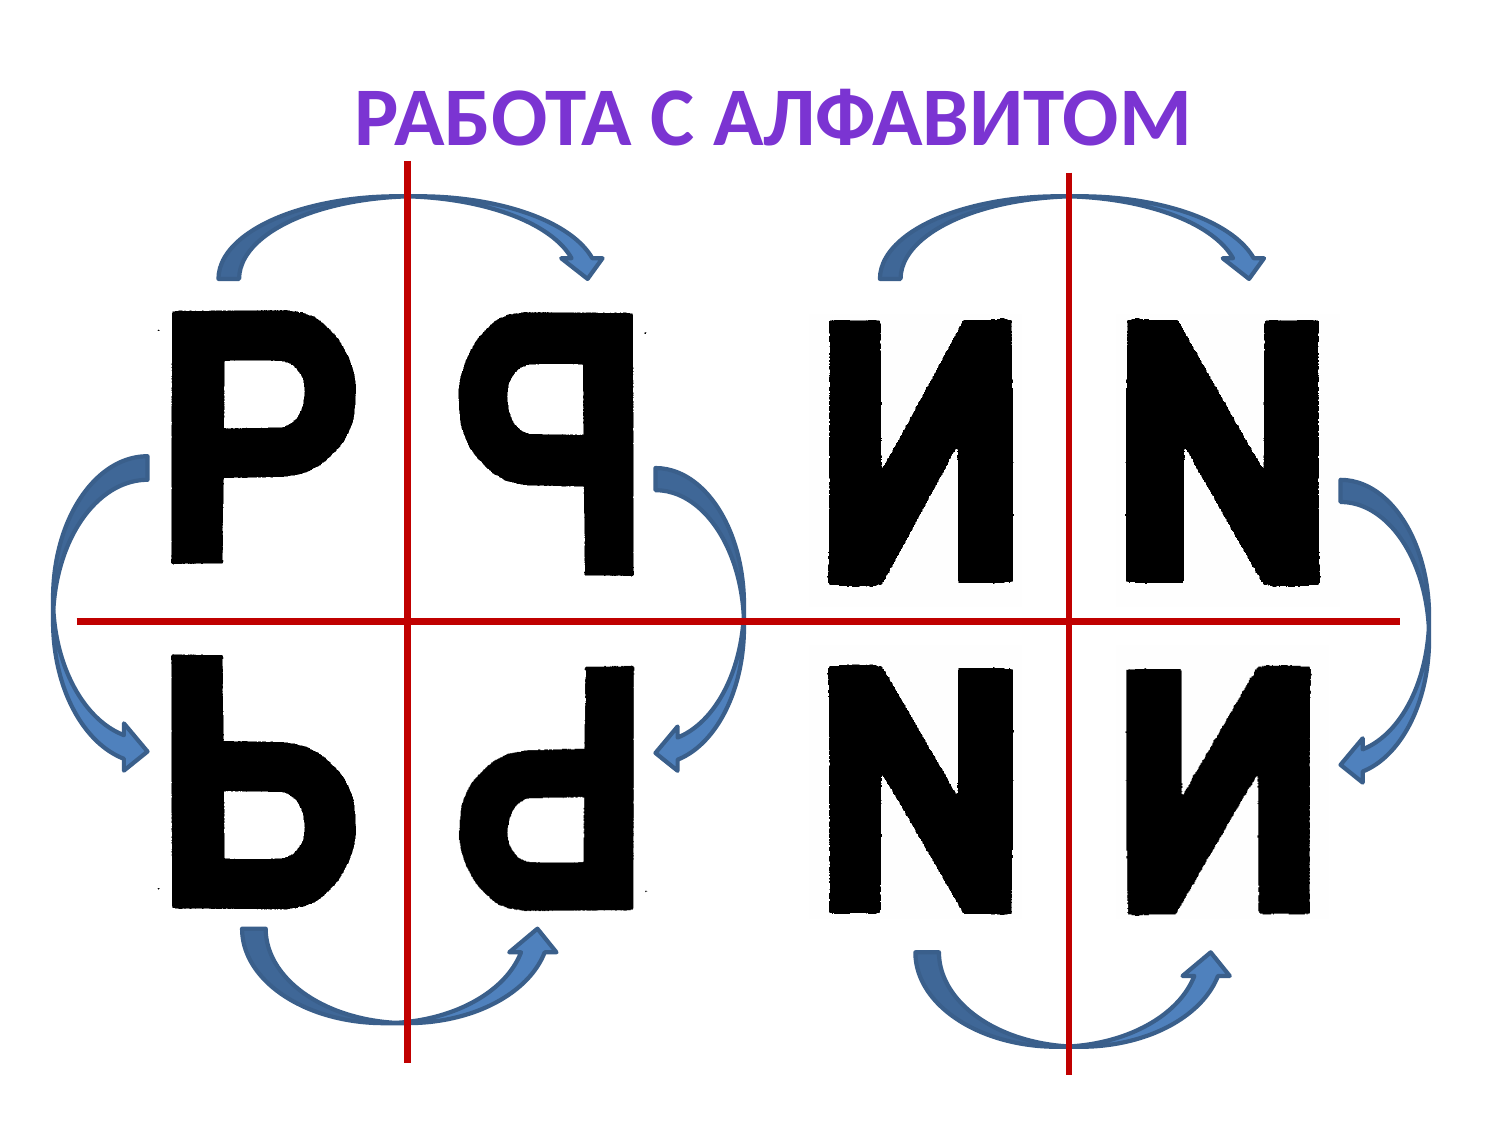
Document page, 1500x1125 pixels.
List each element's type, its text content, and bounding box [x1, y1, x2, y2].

text_box Работа с алфавитом [242, 54, 1306, 170]
text_box [1338, 477, 1432, 785]
text_box [661, 629, 747, 773]
text_box [1073, 194, 1266, 281]
text_box [913, 950, 1064, 1049]
picture [442, 633, 656, 941]
picture [147, 622, 373, 941]
picture [1115, 314, 1340, 608]
text_box [50, 454, 142, 773]
picture [808, 314, 1022, 608]
text_box [412, 194, 605, 277]
picture [147, 278, 373, 598]
text_box [216, 194, 403, 277]
text_box [877, 194, 1064, 282]
text_box [1073, 950, 1232, 1049]
text_box [661, 466, 747, 618]
text_box [412, 949, 559, 1026]
picture [1115, 644, 1329, 919]
text_box [242, 948, 403, 1026]
picture [808, 644, 1022, 919]
picture [442, 278, 656, 610]
